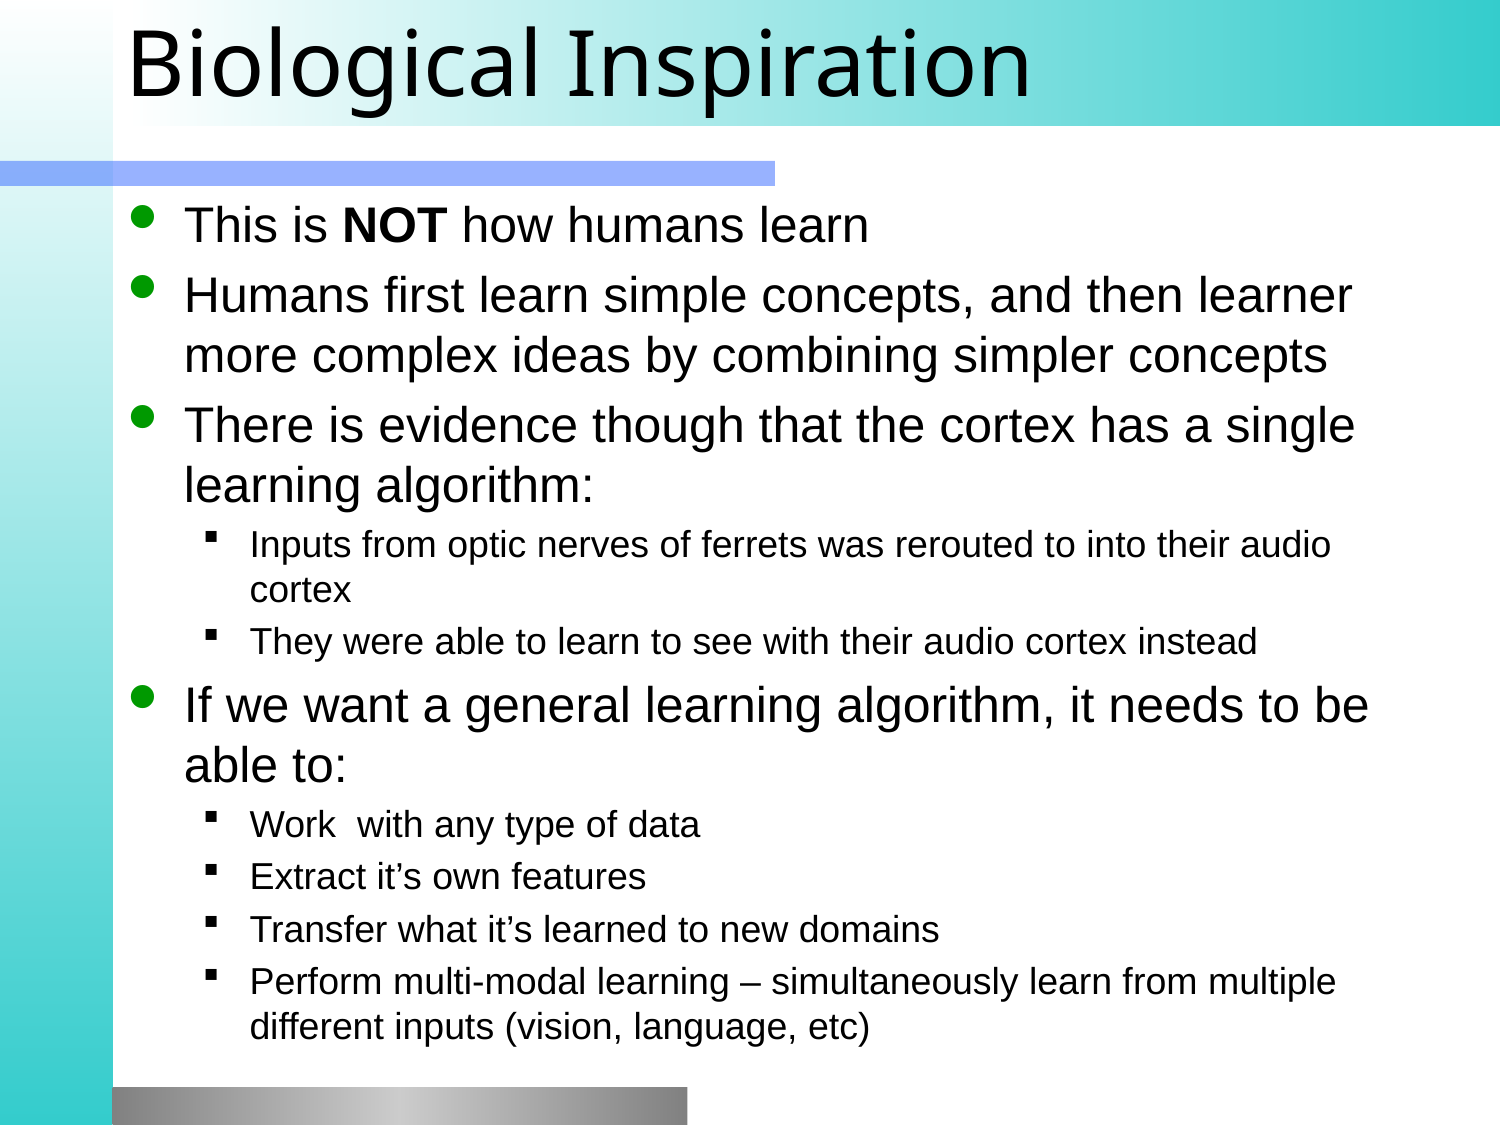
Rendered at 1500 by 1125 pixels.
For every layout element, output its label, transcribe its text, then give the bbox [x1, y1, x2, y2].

title Biological Inspiration [110, 0, 1386, 121]
list This is NOT how humans learn Humans first learn simple concepts, and then learner more complex ideas by combining simpler concepts There is evidence though that the cortex has a single learning algorithm: Inputs from optic nerves of ferrets was rerouted to into their audio cortex They were able to learn to see with their audio cortex instead If we want a general learning algorithm, it needs to be able to: Work with any type of data Extract it’s own features Transfer what it’s learned to new domains Perform multi-modal learning – simultaneously learn from multiple different inputs (vision, language, etc) [112, 184, 1388, 1073]
